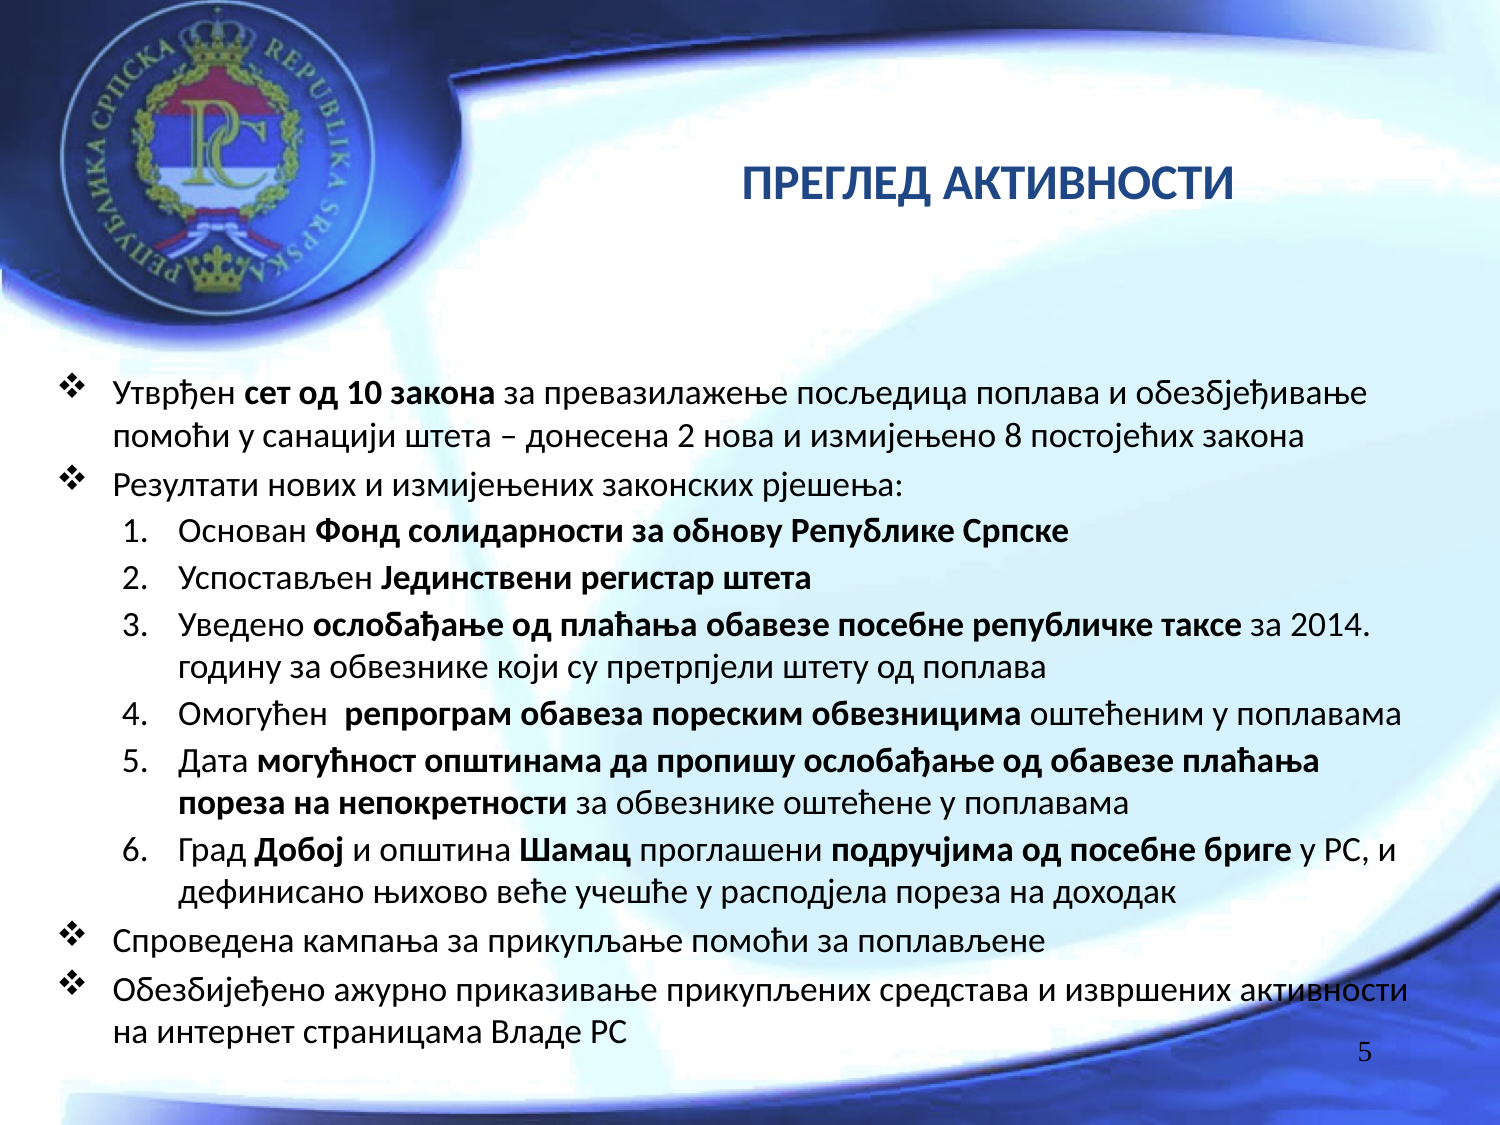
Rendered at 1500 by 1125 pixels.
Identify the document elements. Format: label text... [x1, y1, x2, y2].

list Утврђен сет од 10 закона за превазилажење посљедица поплава и обезбјеђивање помоћи у санацији штета – донесена 2 нова и измијењено 8 постојећих закона Резултати нових и измијењених законских рјешења: Основан Фонд солидарности за обнову Републике Српске Успостављен Јединствени регистар штета Уведено ослобађање од плаћања обавезе посебне републичке таксе за 2014. годину за обвезнике који су претрпјели штету од поплава Омогућен репрограм обавеза пореским обвезницима оштећеним у поплавама Дата могућност општинама да пропишу ослобађање од обавезе плаћања пореза на непокретности за обвезнике оштећене у поплавама Град Добој и општина Шамац проглашени подручјима од посебне бриге у РС, и дефинисано њихово веће учешће у расподјела пореза на доходак Спроведена кампања за прикупљање помоћи за поплављене Обезбијеђено ажурно приказивање прикупљених средстава и извршених активности на интернет страницама Владе РС [41, 361, 1436, 1106]
title ПРЕГЛЕД АКТИВНОСТИ [482, 114, 1495, 245]
picture [0, 0, 1500, 1125]
